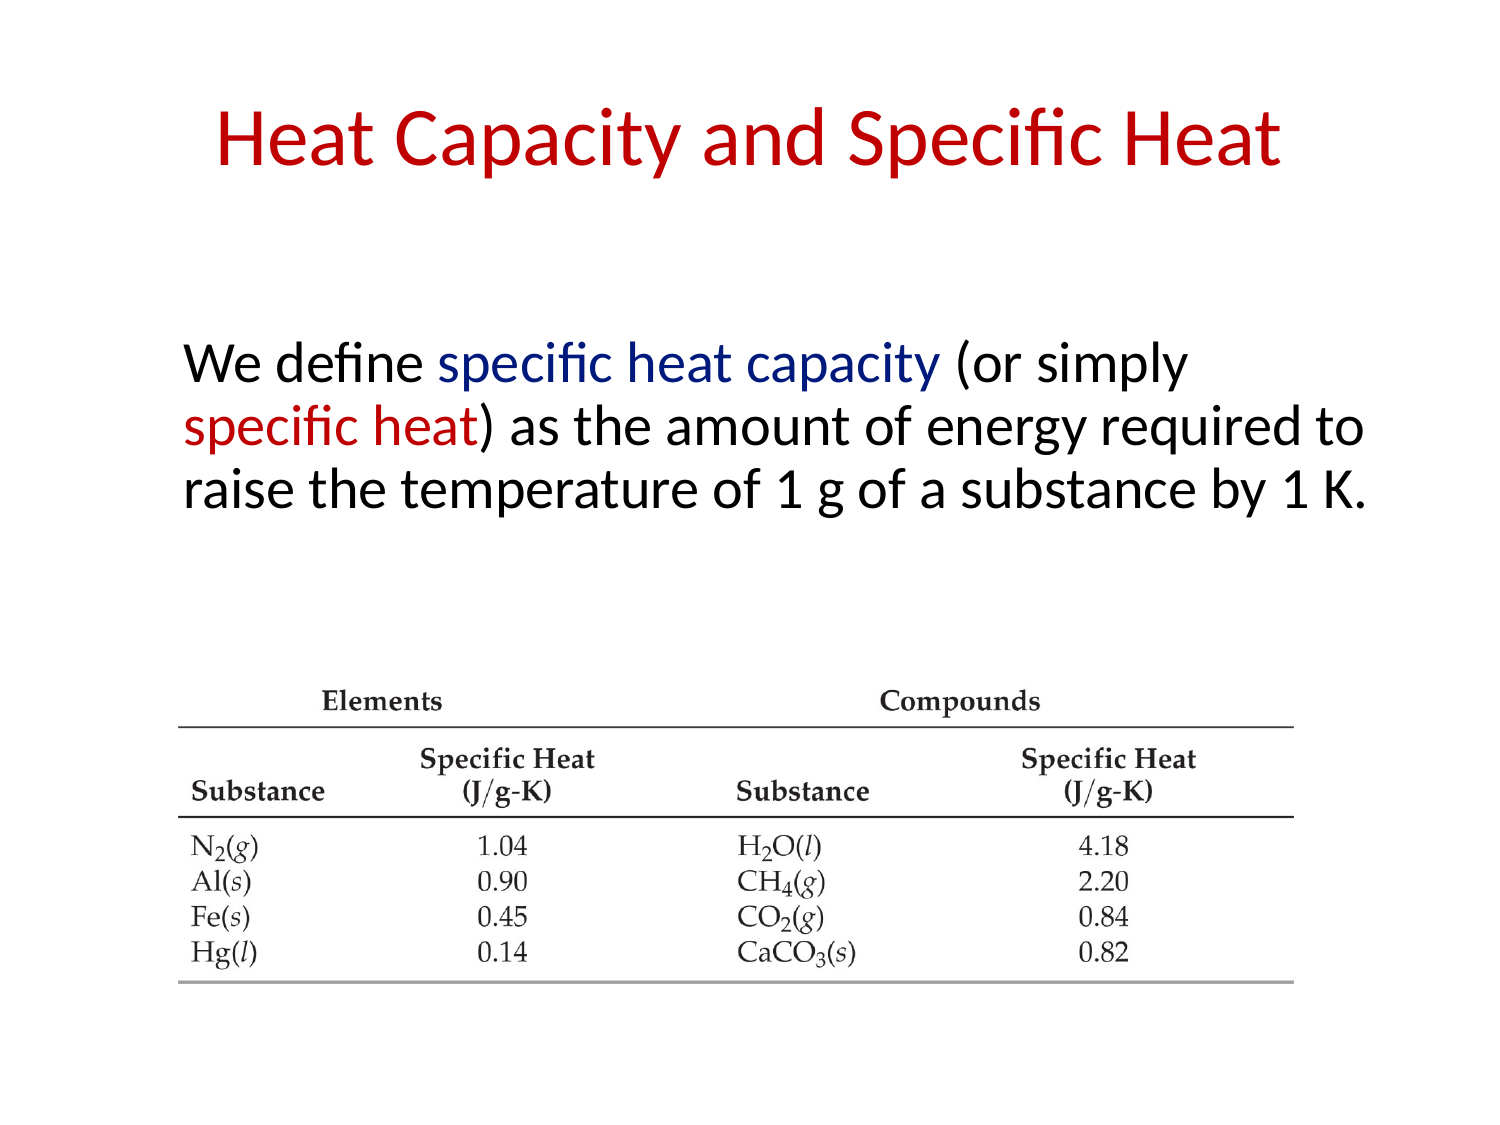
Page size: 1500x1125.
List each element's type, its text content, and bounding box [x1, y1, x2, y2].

text_box Heat Capacity and Specific Heat [0, 75, 1500, 263]
picture [171, 674, 1302, 993]
text_box We define specific heat capacity (or simply specific heat) as the amount of energy required to raise the temperature of 1 g of a substance by 1 K. [112, 324, 1388, 625]
